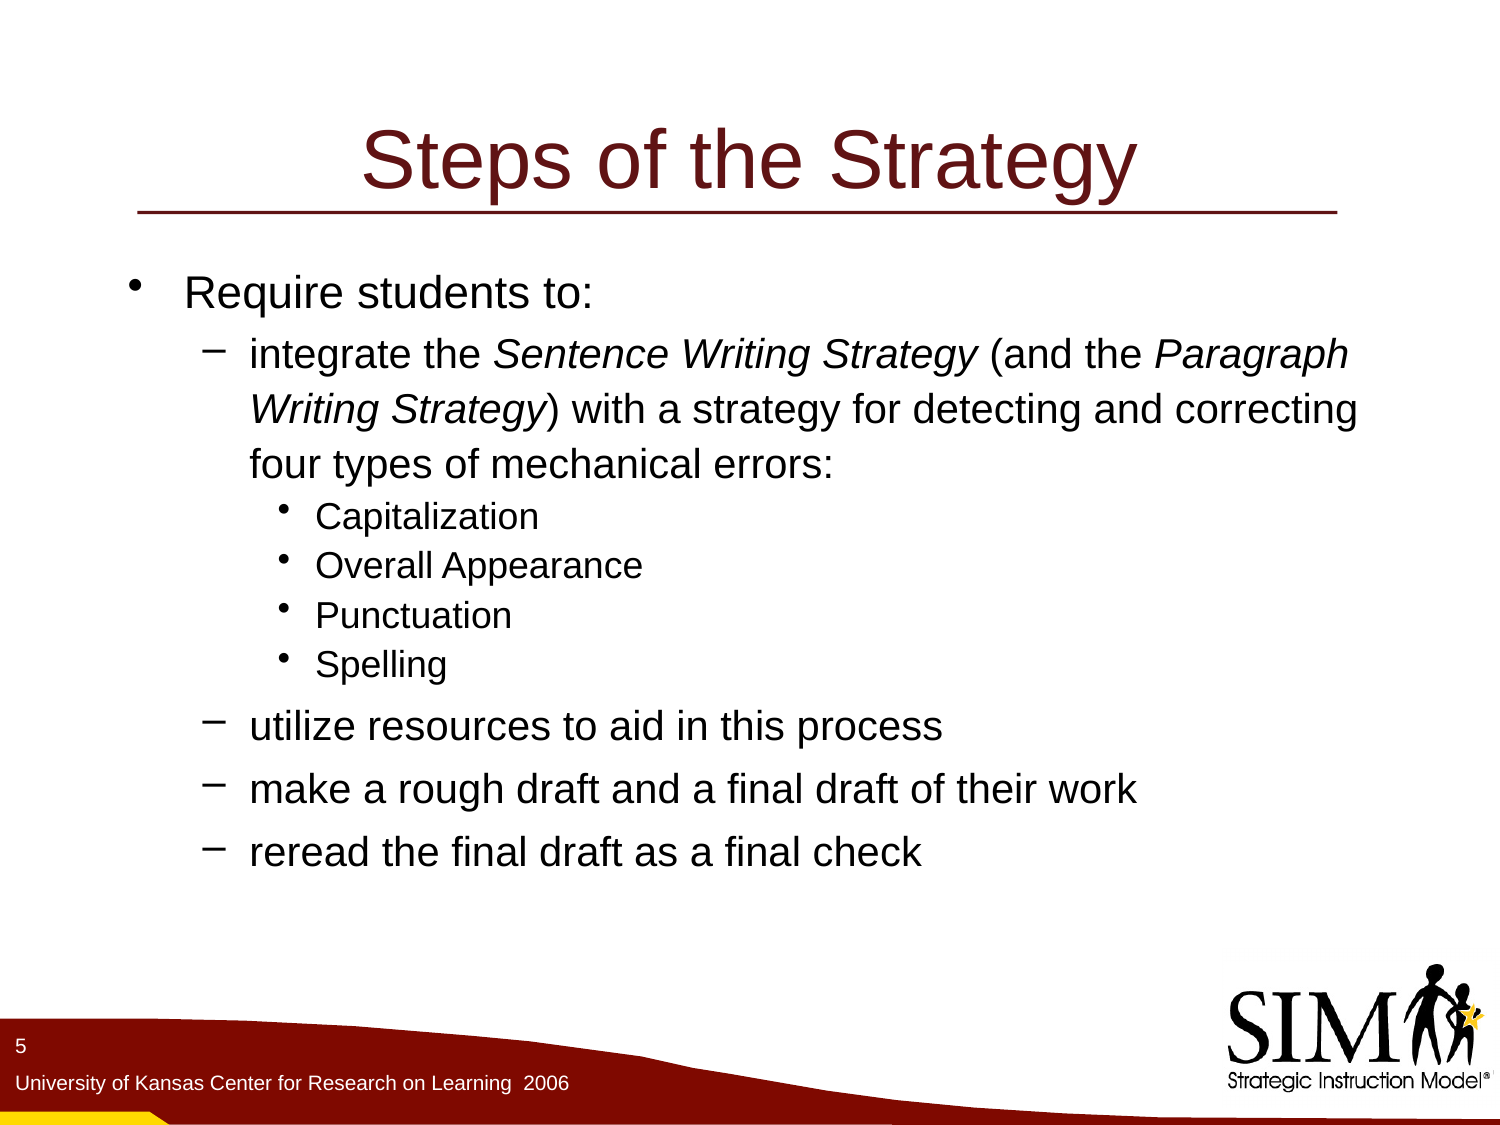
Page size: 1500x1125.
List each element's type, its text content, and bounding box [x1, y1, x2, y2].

picture [1222, 948, 1500, 1108]
title Steps of the Strategy [112, 74, 1388, 213]
list Require students to: integrate the Sentence Writing Strategy (and the Paragraph Writing Strategy) with a strategy for detecting and correcting four types of mechanical errors: Capitalization Overall Appearance Punctuation Spelling utilize resources to aid in this process make a rough draft and a final draft of their work reread the final draft as a final check [112, 249, 1388, 901]
footer University of Kansas Center for Research on Learning 2006 [0, 1062, 626, 1101]
slide_number 5 [0, 1024, 313, 1062]
